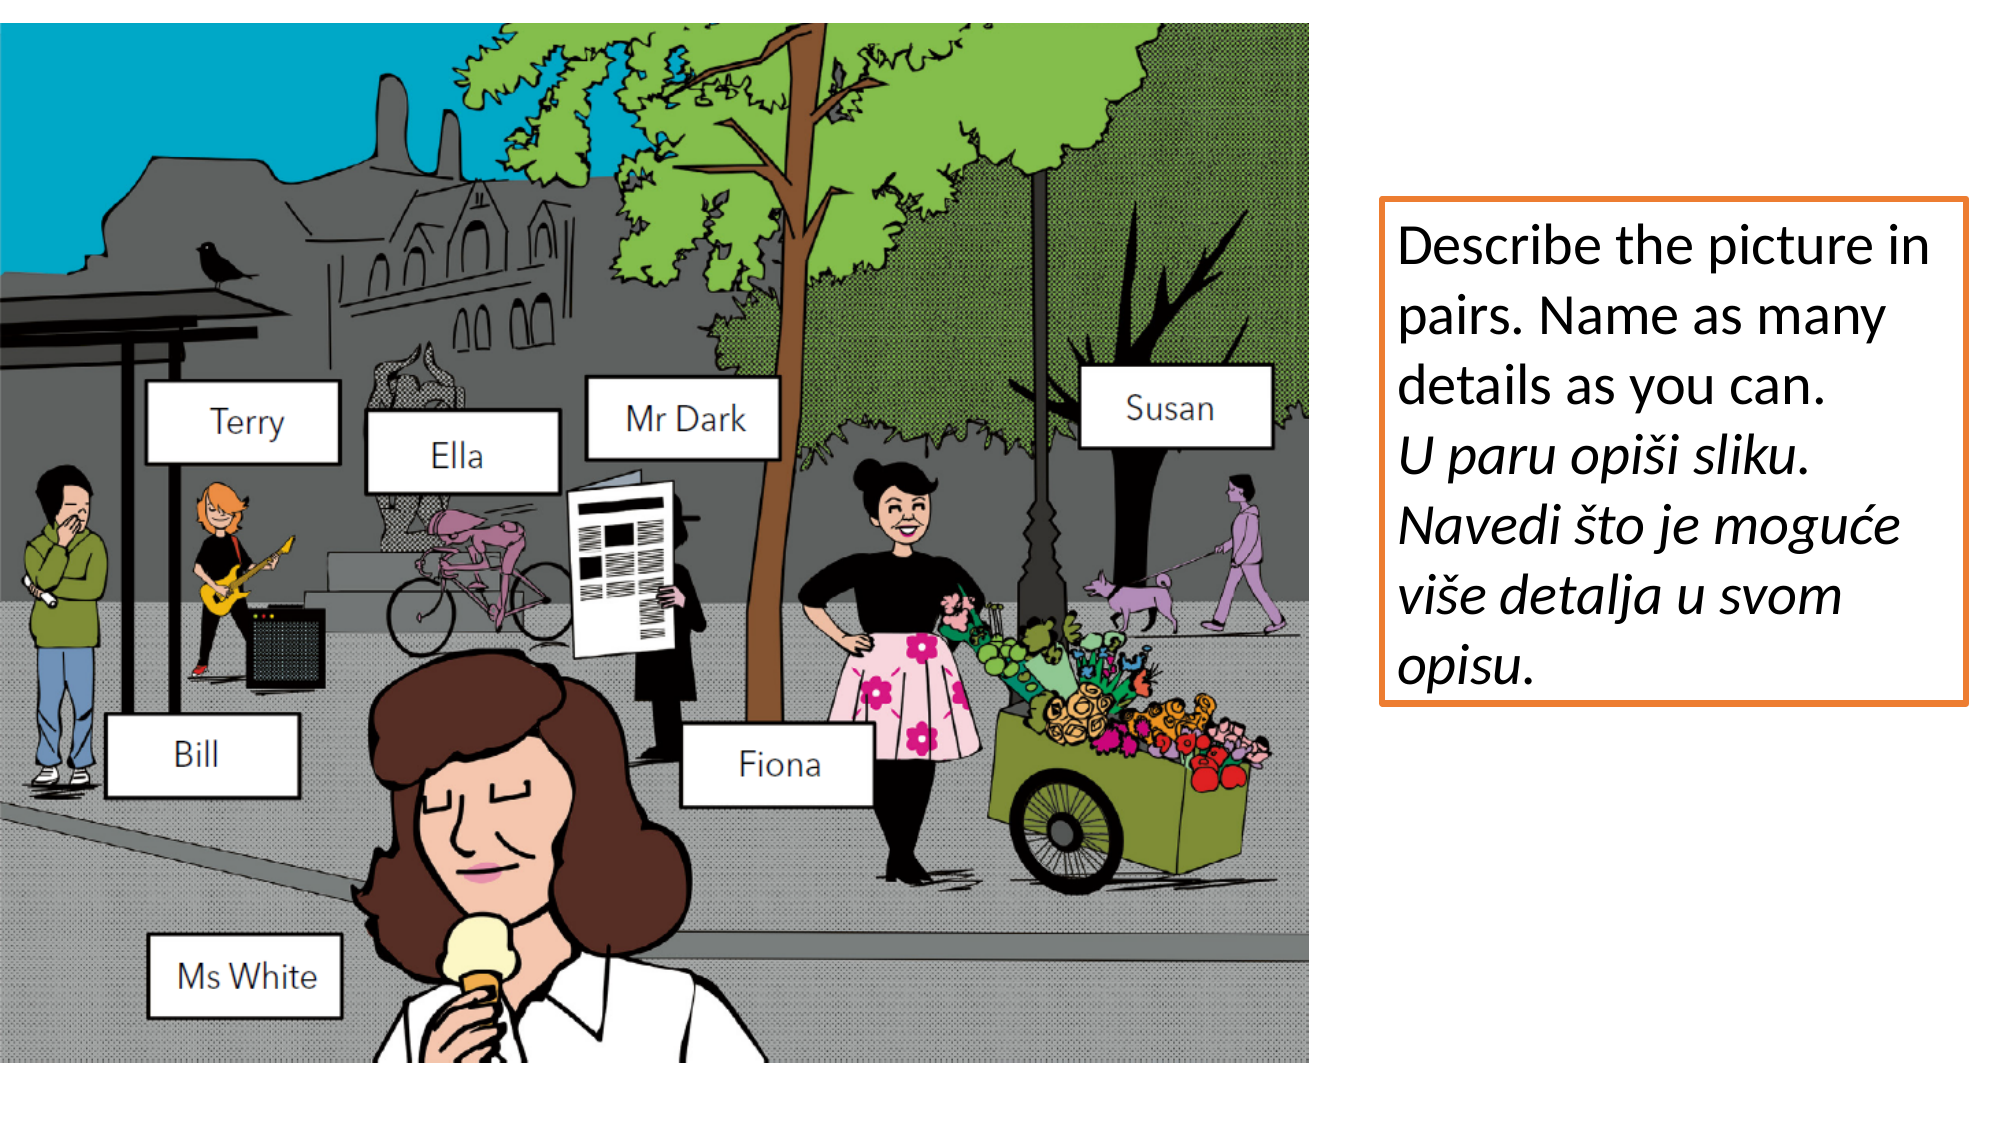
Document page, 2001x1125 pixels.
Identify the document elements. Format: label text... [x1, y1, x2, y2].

picture [0, 23, 1309, 1063]
text_box Describe the picture in pairs. Name as many details as you can. U paru opiši sliku. Navedi što je moguće više detalja u svom opisu. [1382, 198, 1967, 704]
